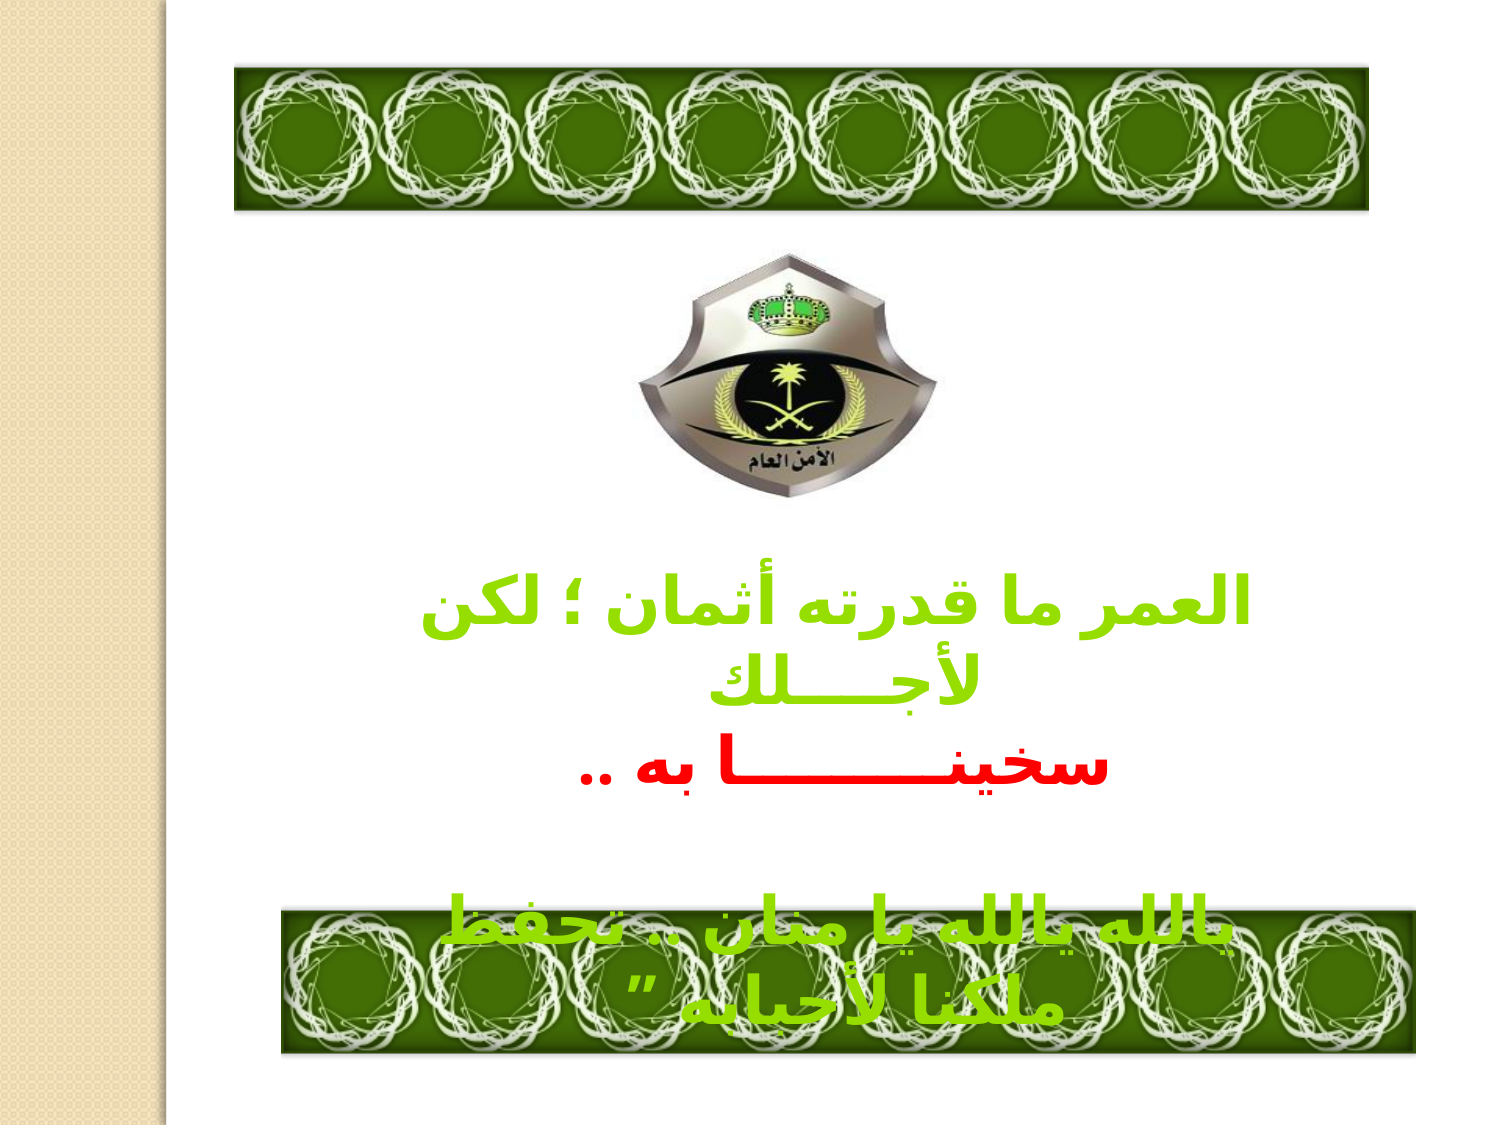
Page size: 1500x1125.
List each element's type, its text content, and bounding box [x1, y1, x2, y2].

picture [234, 34, 1369, 540]
text_box العمر ما قدرته أثمان ؛ لكن لأجــــلك سخينـــــــــا به .. يالله يالله يا منان .. تحفظ ملكنا لأحبابه ” [375, 550, 1300, 875]
picture [281, 878, 1416, 1083]
